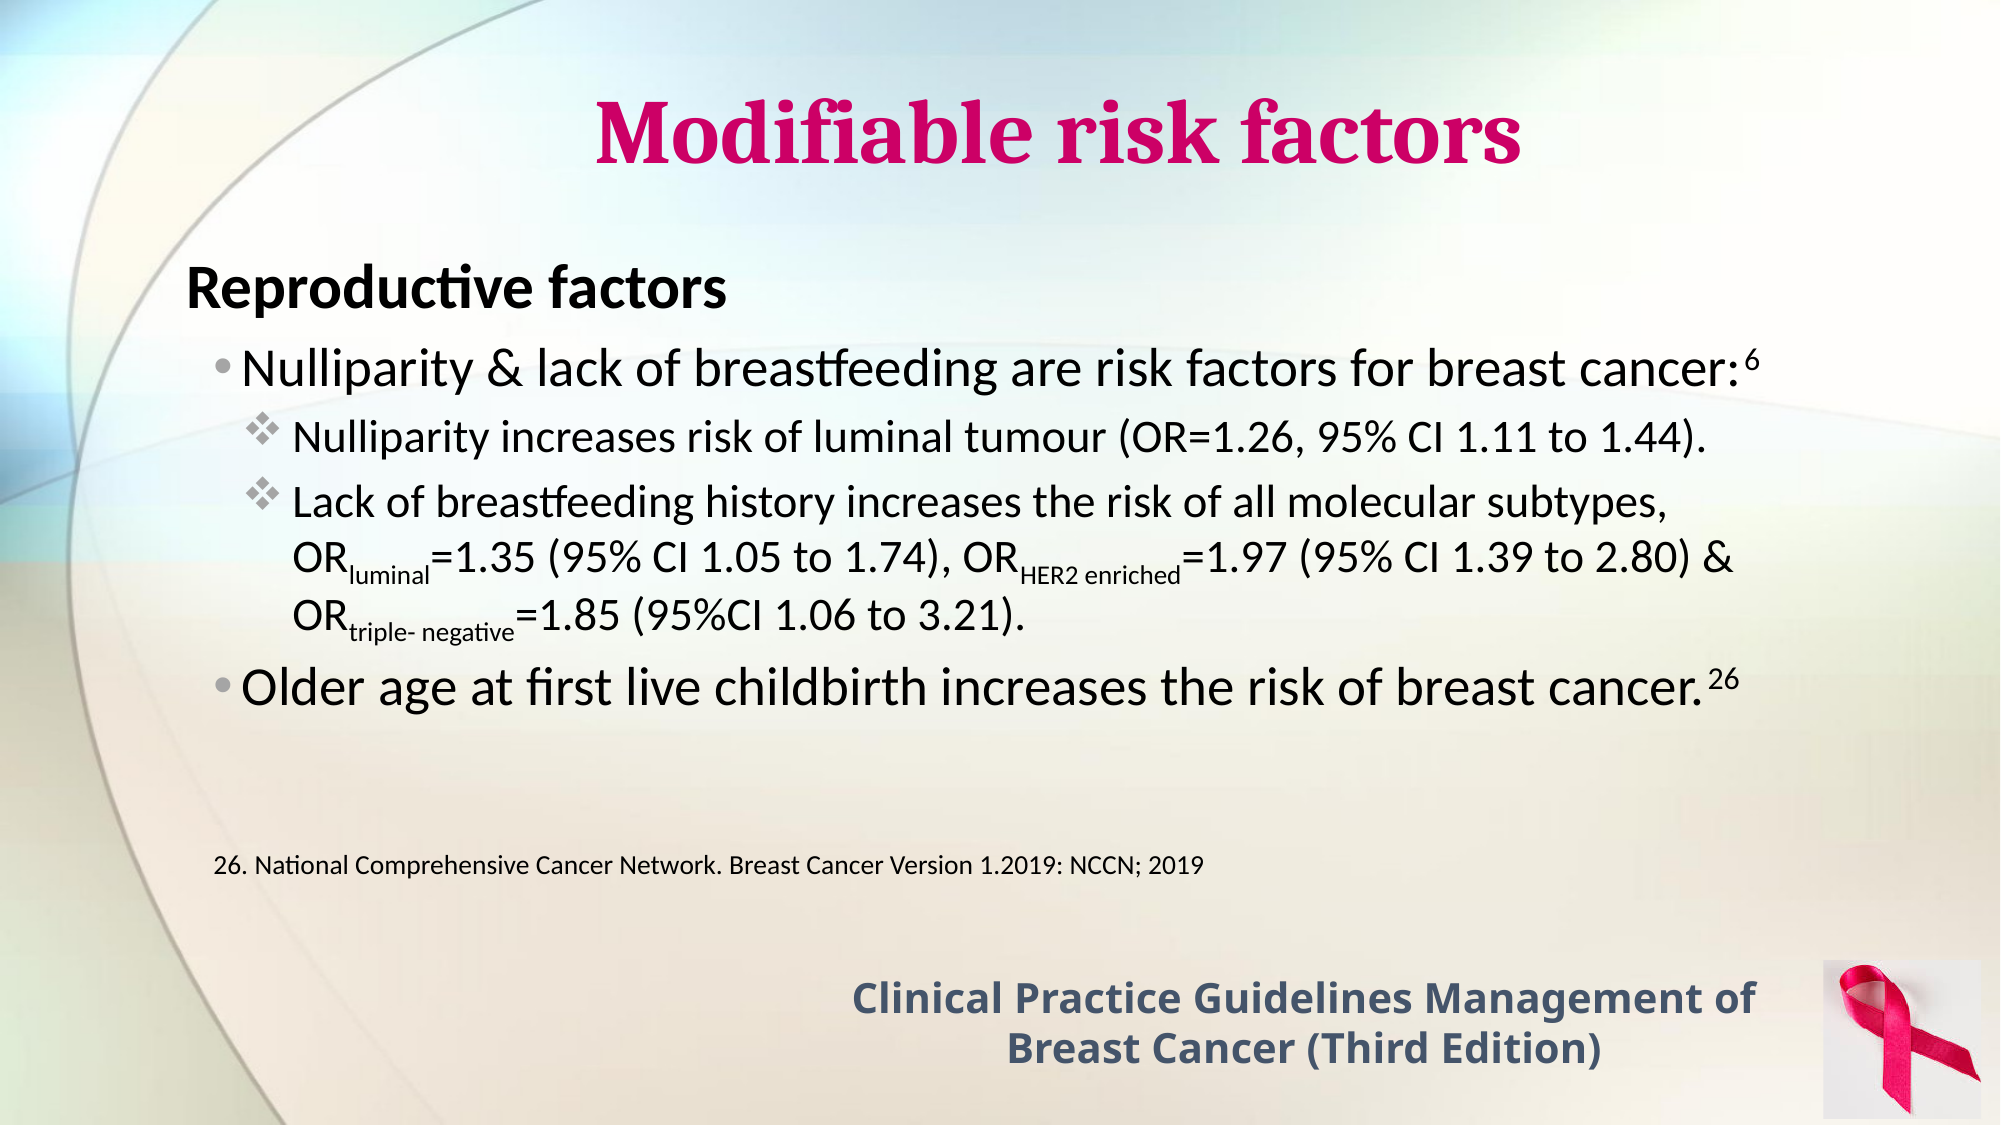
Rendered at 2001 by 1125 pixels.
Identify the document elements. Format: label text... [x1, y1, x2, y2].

slide_number 9 [1325, 1042, 1813, 1103]
text_box Clinical Practice Guidelines Management of Breast Cancer (Third Edition) [788, 976, 1813, 1080]
list Reproductive factors Nulliparity & lack of breastfeeding are risk factors for breast cancer:6 Nulliparity increases risk of luminal tumour (OR=1.26, 95% CI 1.11 to 1.44). Lack of breastfeeding history increases the risk of all molecular subtypes, ORluminal=1.35 (95% CI 1.05 to 1.74), ORHER2 enriched=1.97 (95% CI 1.39 to 2.80) & ORtriple- negative=1.85 (95%CI 1.06 to 3.21). Older age at first live childbirth increases the risk of breast cancer.26 26. National Comprehensive Cancer Network. Breast Cancer Version 1.2019: NCCN; 2019 [171, 247, 1824, 976]
title Modifiable risk factors [318, 43, 1801, 211]
picture [0, 0, 2001, 1125]
